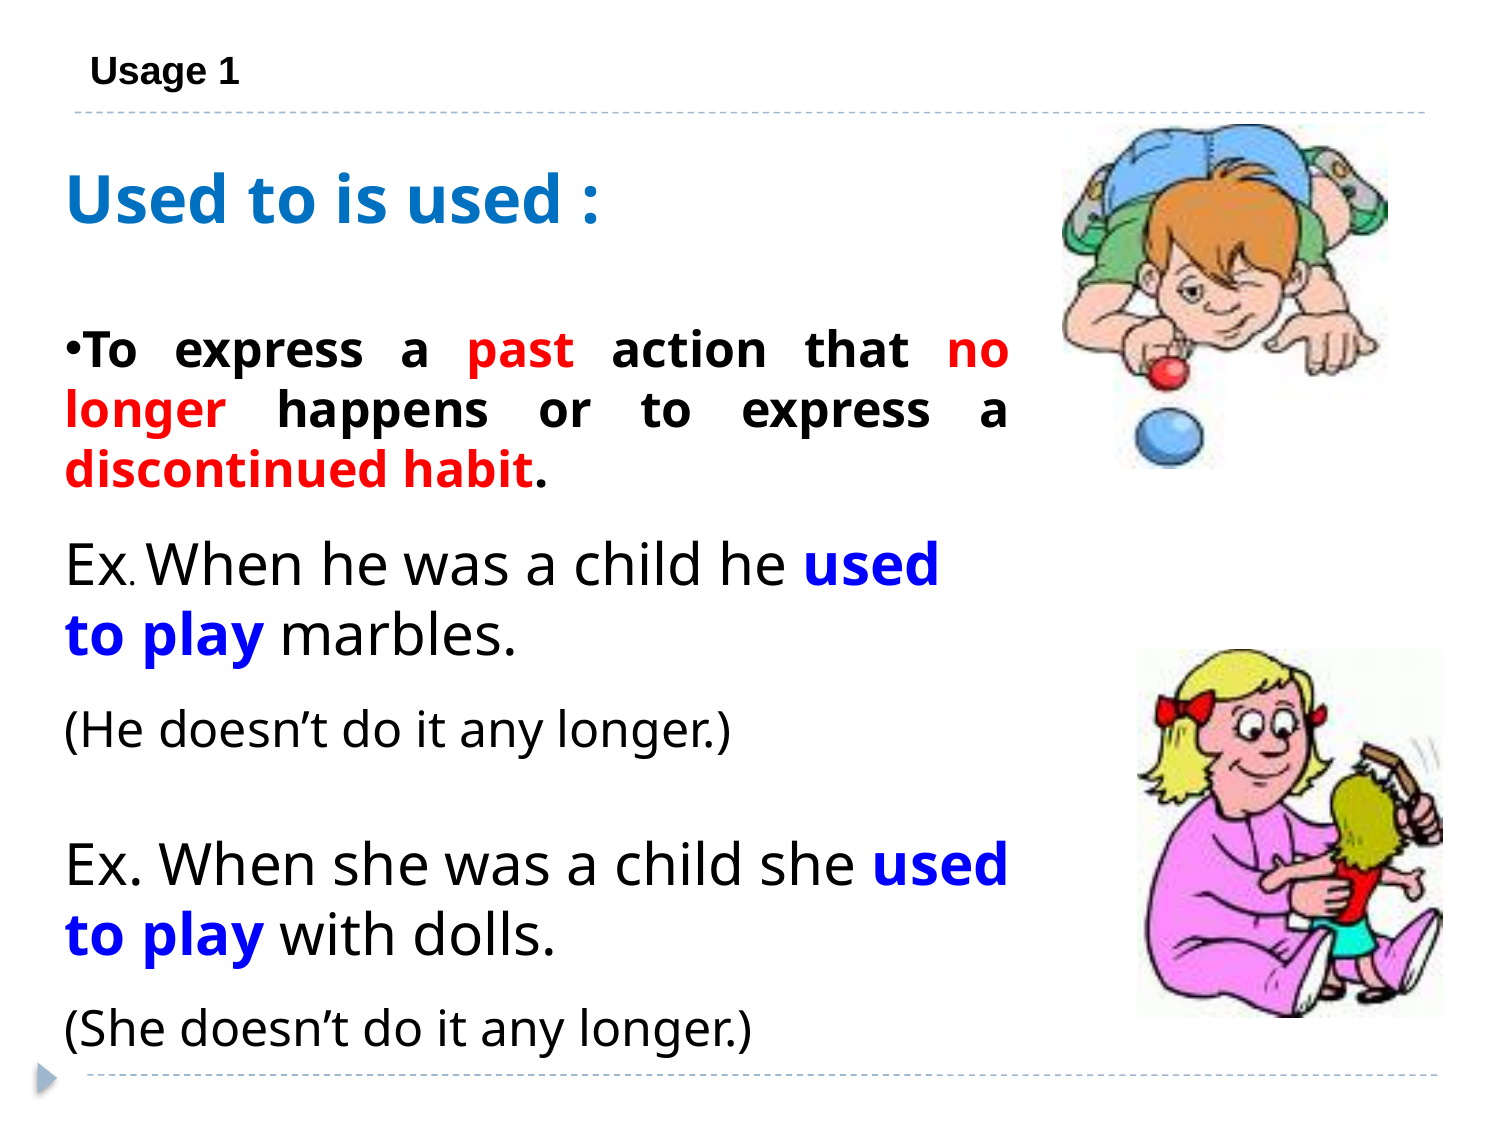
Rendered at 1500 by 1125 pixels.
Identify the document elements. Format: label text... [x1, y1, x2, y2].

text_box Used to is used : To express a past action that no longer happens or to express a discontinued habit. Ex. When he was a child he used to play marbles. (He doesn’t do it any longer.) Ex. When she was a child she used to play with dolls. (She doesn’t do it any longer.) [49, 149, 1025, 1065]
picture [1137, 649, 1443, 1018]
picture [1062, 124, 1388, 469]
title Usage 1 [75, 37, 1425, 100]
